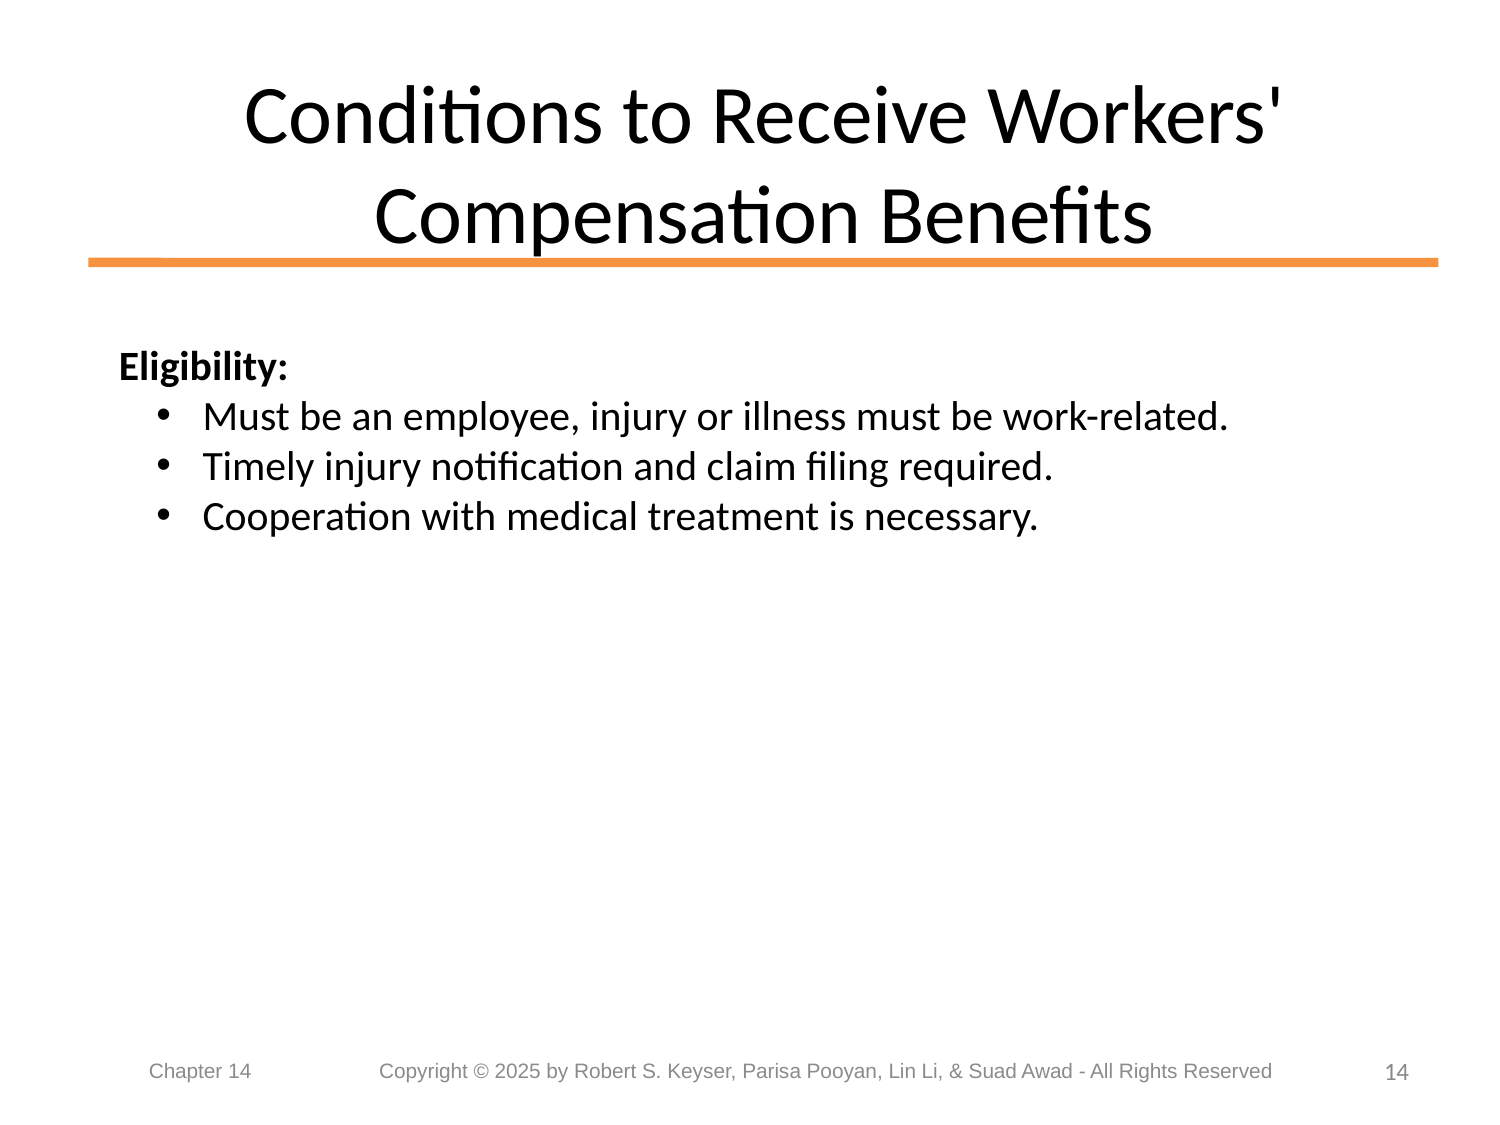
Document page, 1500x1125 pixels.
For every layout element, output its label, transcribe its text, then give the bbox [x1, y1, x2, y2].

title Conditions to Receive Workers' Compensation Benefits [88, 58, 1439, 261]
text_box 14 [1377, 1054, 1419, 1086]
text_box Chapter 14 Copyright © 2025 by Robert S. Keyser, Parisa Pooyan, Lin Li, & Suad Awad - All Rights Reserved [87, 1057, 1334, 1083]
text_box Eligibility: Must be an employee, injury or illness must be work-related. Timely injury notification and claim filing required. Cooperation with medical treatment is necessary. [83, 331, 1439, 547]
